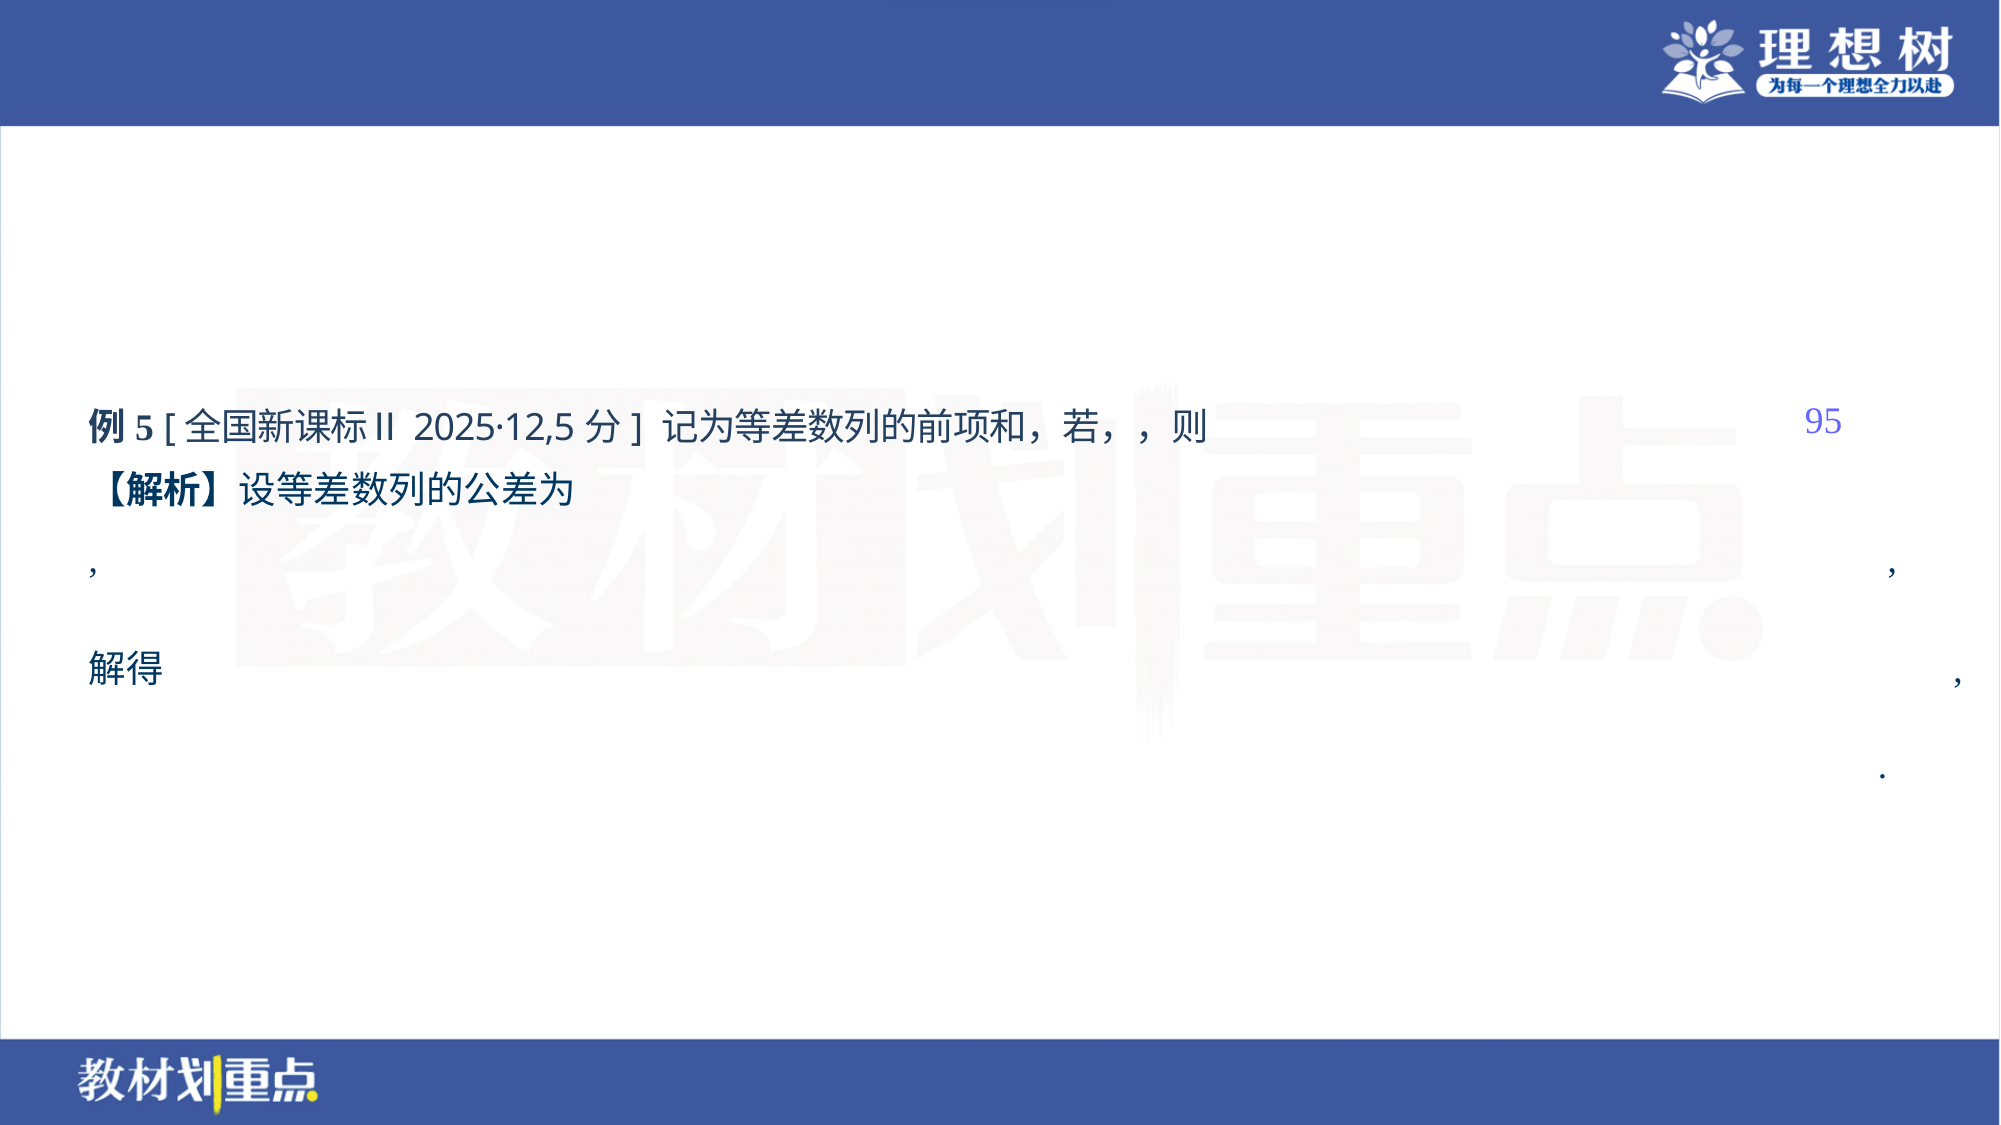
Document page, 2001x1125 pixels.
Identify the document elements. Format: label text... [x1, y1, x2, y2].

picture [0, 0, 2000, 1125]
text_box 95 [1791, 374, 1856, 435]
